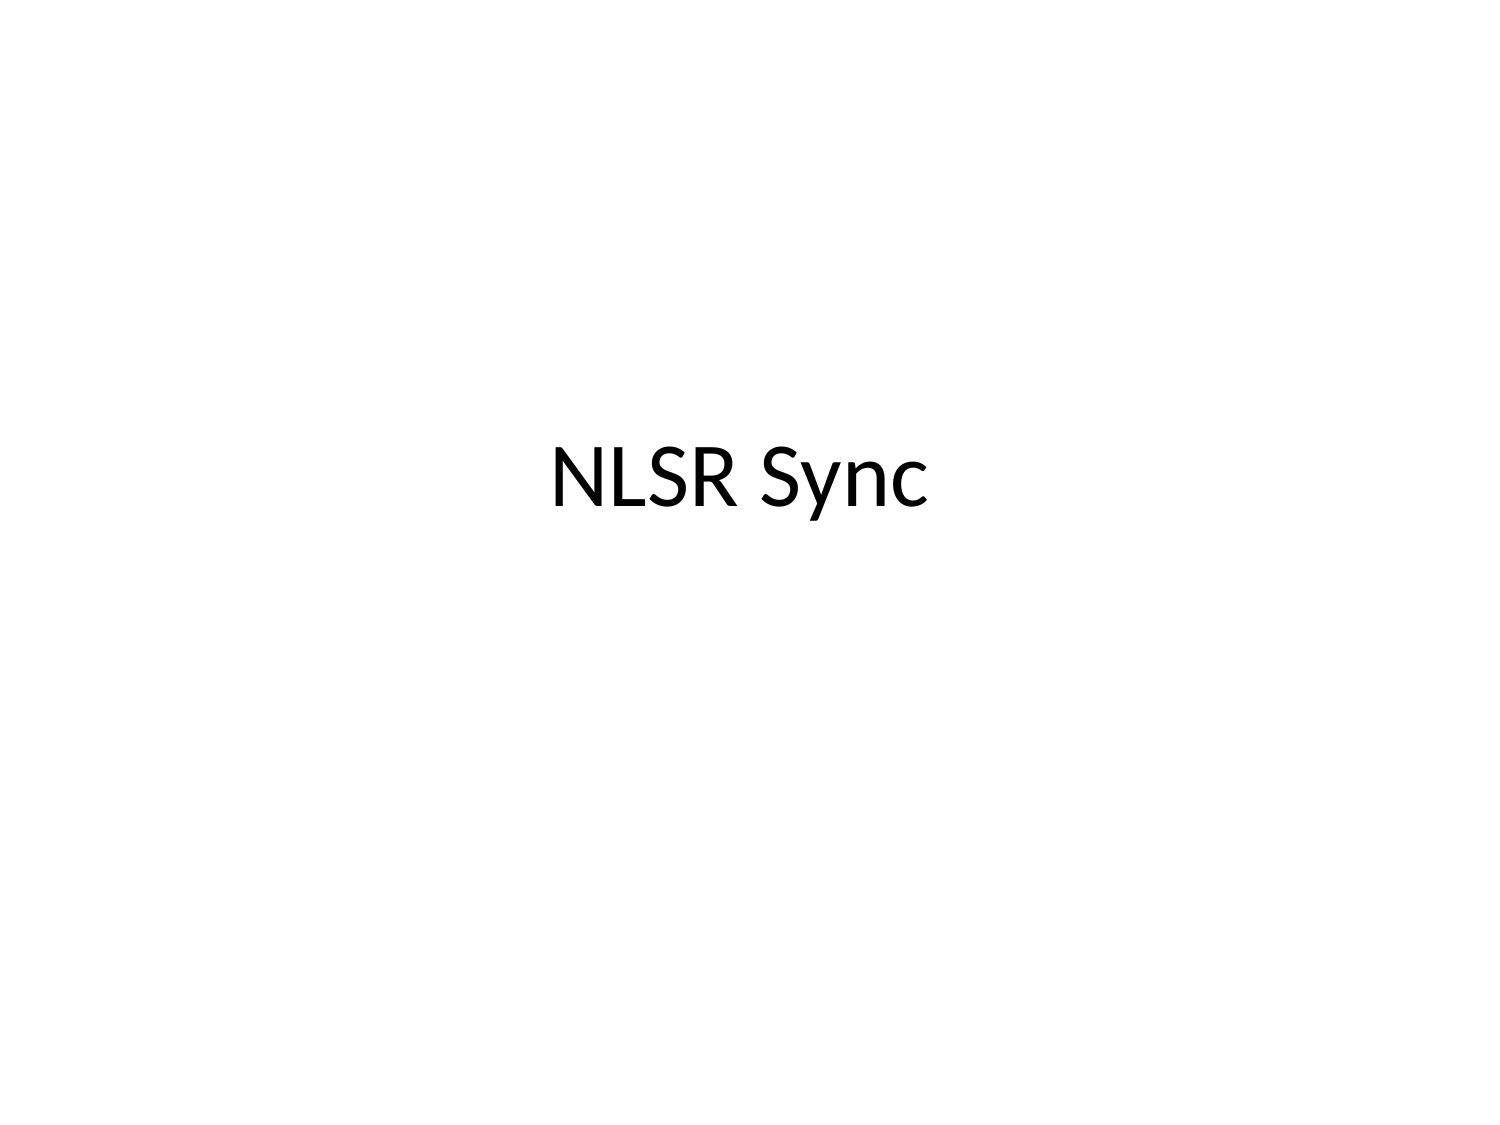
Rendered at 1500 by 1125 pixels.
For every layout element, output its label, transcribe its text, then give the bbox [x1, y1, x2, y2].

title NLSR Sync [112, 349, 1388, 591]
